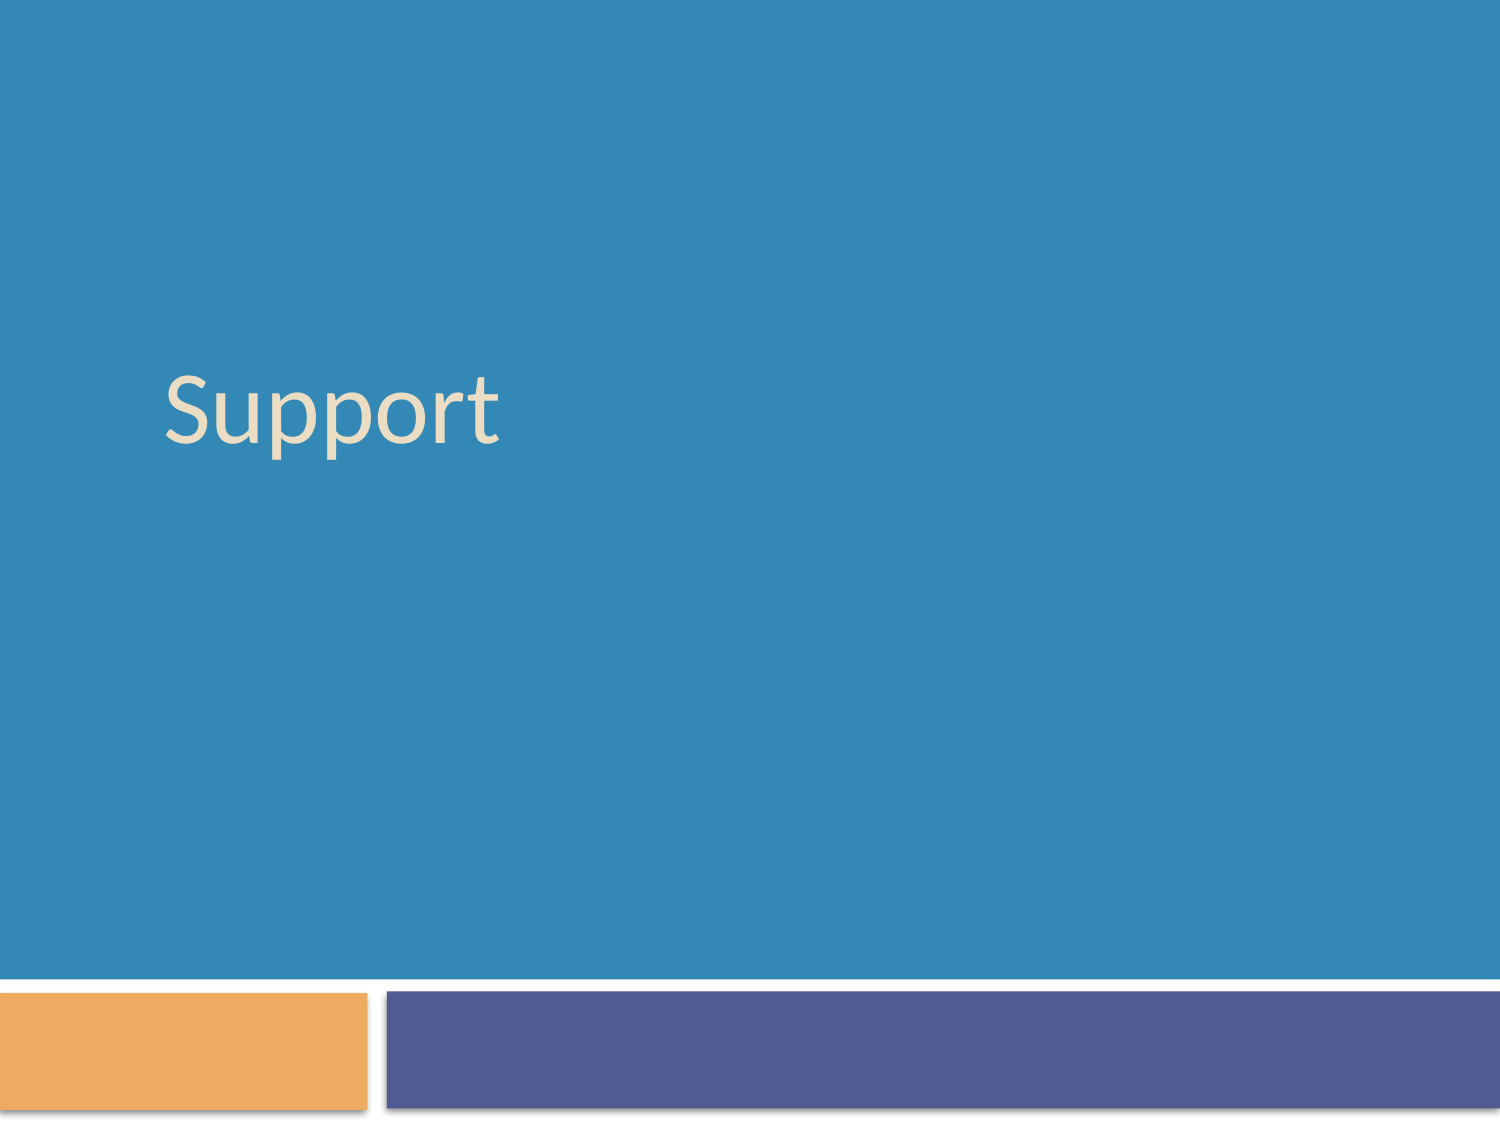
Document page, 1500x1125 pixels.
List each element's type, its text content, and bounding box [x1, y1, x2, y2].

title Support [148, 252, 1491, 553]
